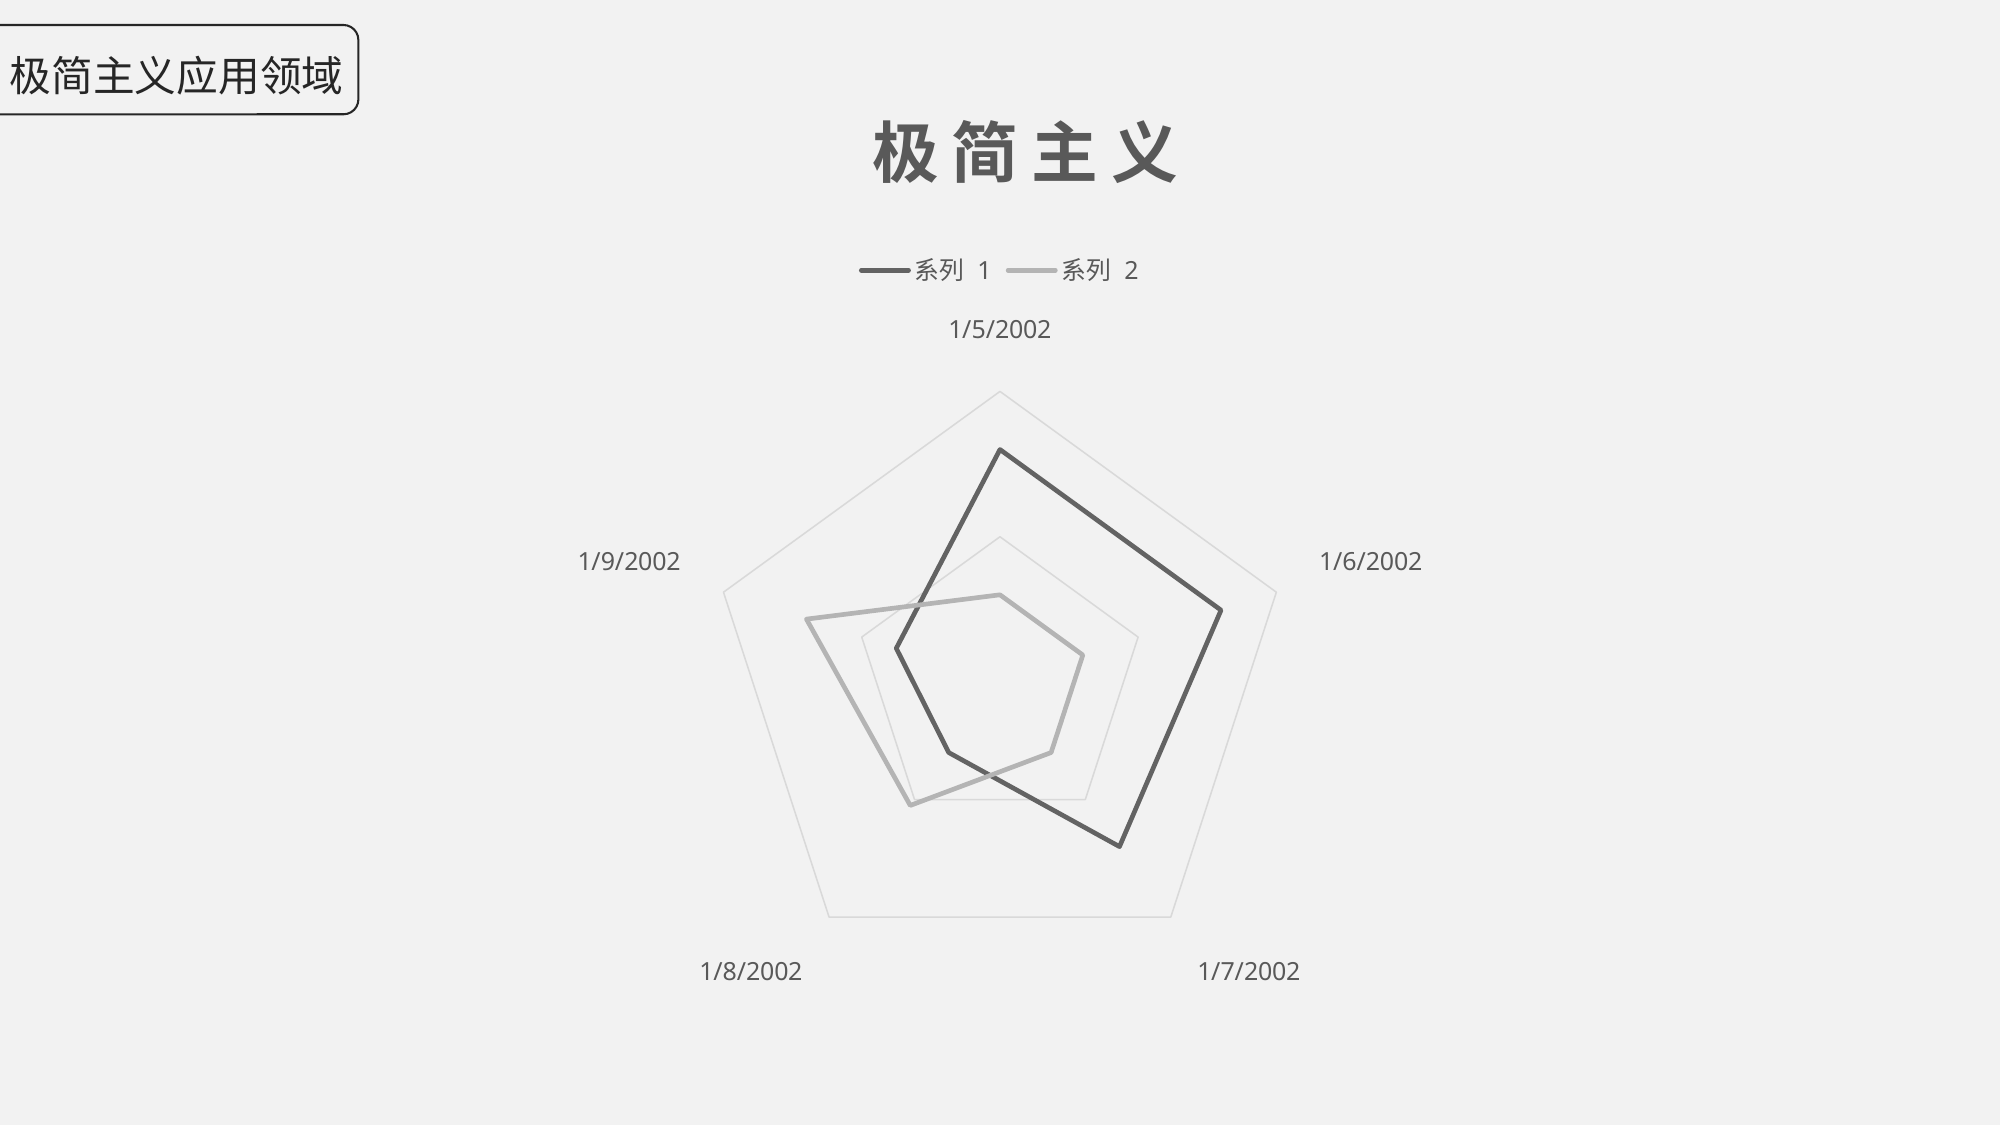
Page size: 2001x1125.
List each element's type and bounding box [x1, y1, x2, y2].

chart [333, 72, 1667, 1007]
text_box [0, 24, 361, 115]
